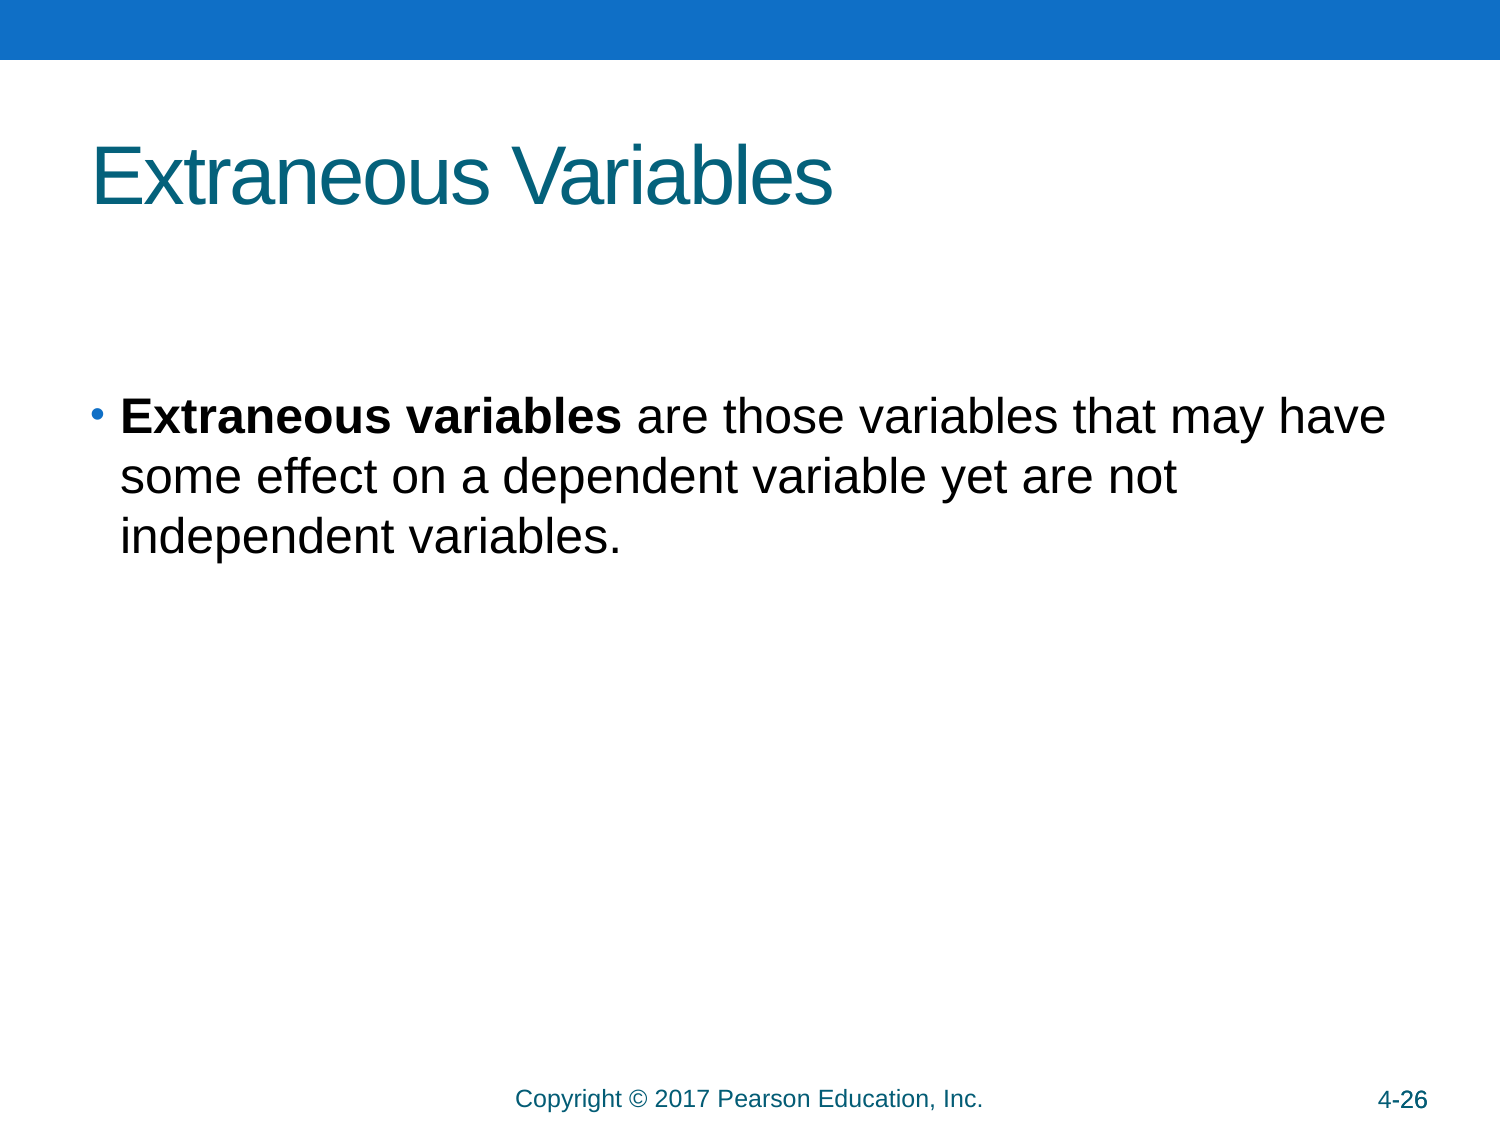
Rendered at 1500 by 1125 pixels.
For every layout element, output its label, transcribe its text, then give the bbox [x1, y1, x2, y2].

title Extraneous Variables [75, 90, 1425, 253]
list Extraneous variables are those variables that may have some effect on a dependent variable yet are not independent variables. [75, 376, 1425, 1125]
slide_number 4-26 [1074, 1042, 1425, 1103]
